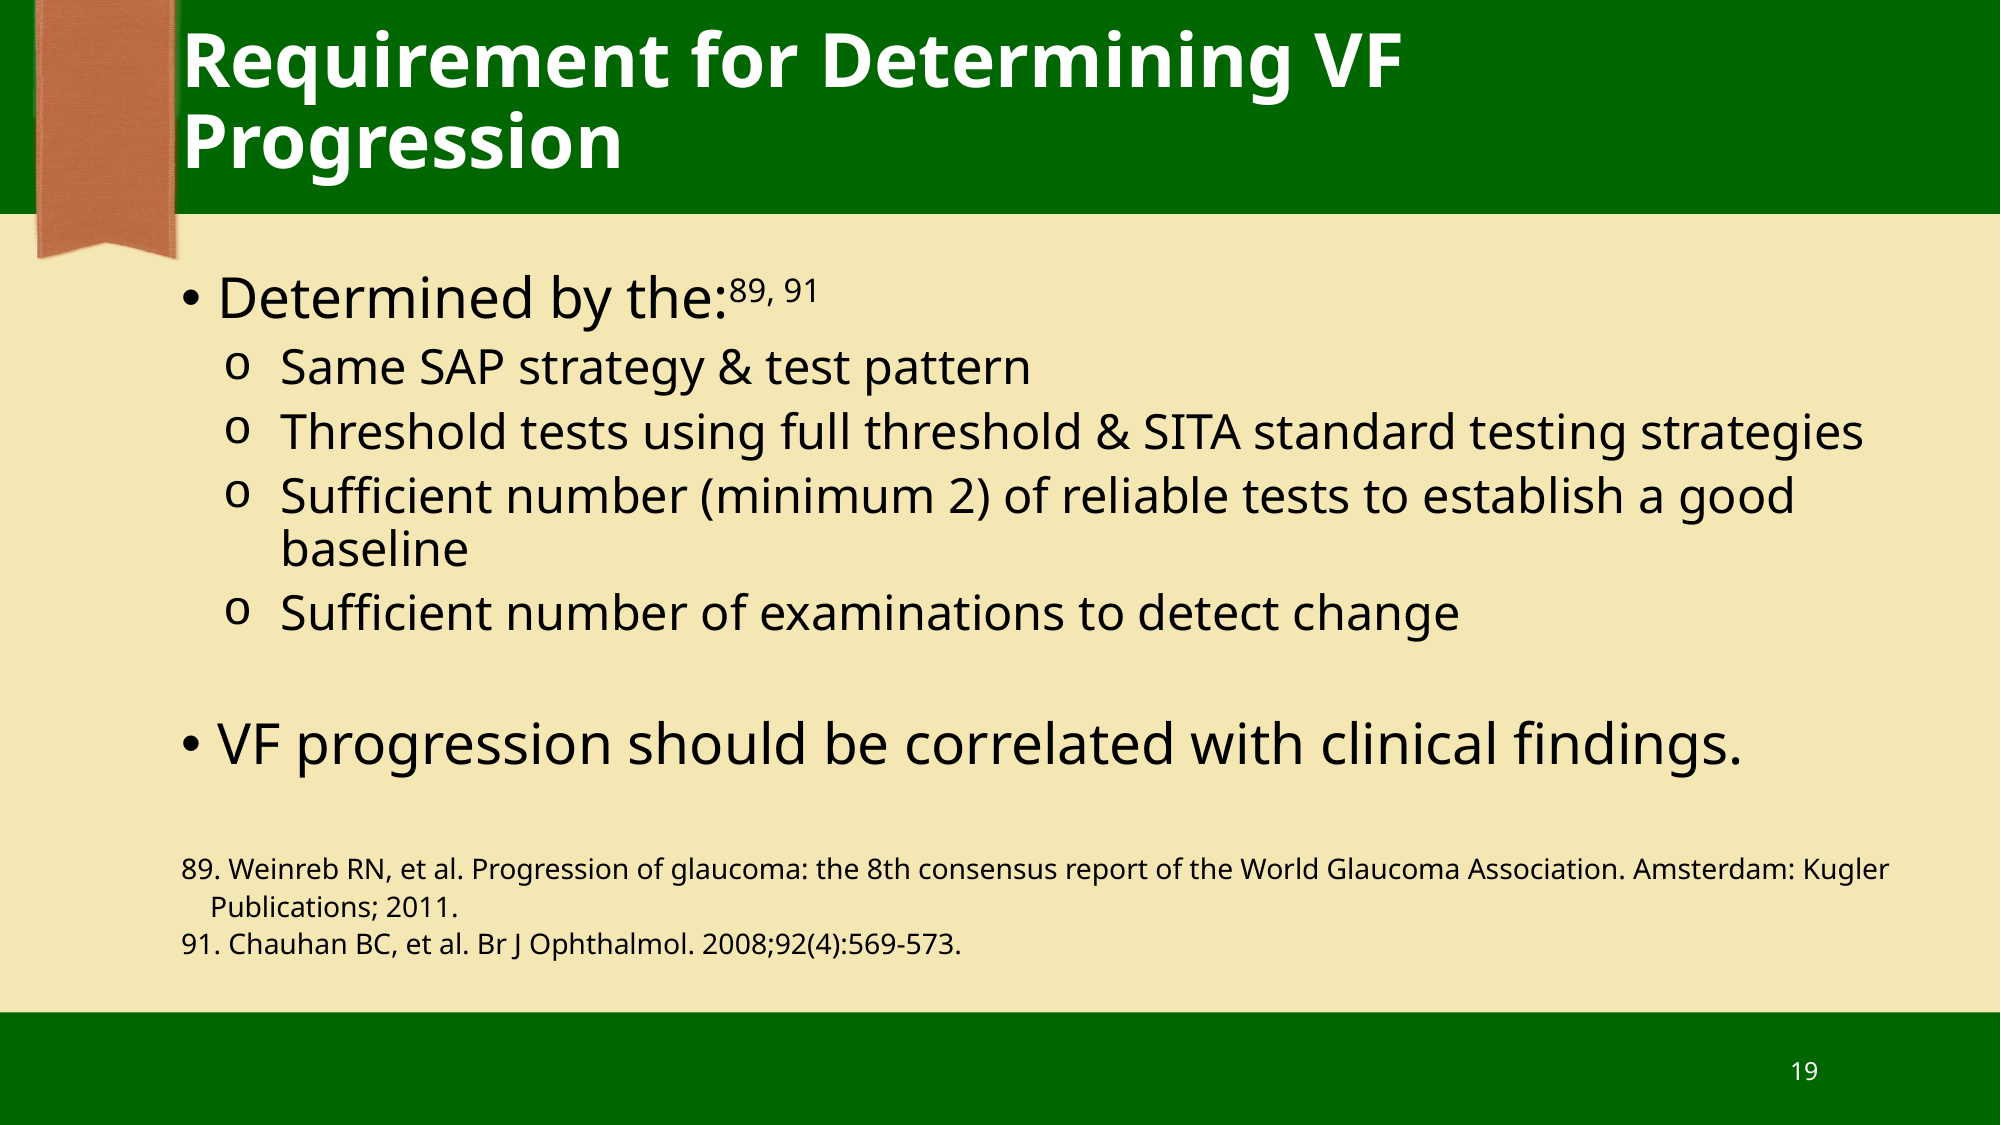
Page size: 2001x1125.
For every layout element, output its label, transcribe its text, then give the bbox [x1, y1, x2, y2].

slide_number 19 [1518, 1042, 1819, 1103]
title Requirement for Determining VF Progression [181, 12, 1819, 193]
list Determined by the:89, 91 Same SAP strategy & test pattern Threshold tests using full threshold & SITA standard testing strategies Sufficient number (minimum 2) of reliable tests to establish a good baseline Sufficient number of examinations to detect change VF progression should be correlated with clinical findings. 89. Weinreb RN, et al. Progression of glaucoma: the 8th consensus report of the World Glaucoma Association. Amsterdam: Kugler Publications; 2011. 91. Chauhan BC, et al. Br J Ophthalmol. 2008;92(4):569-573. [181, 262, 1937, 1013]
